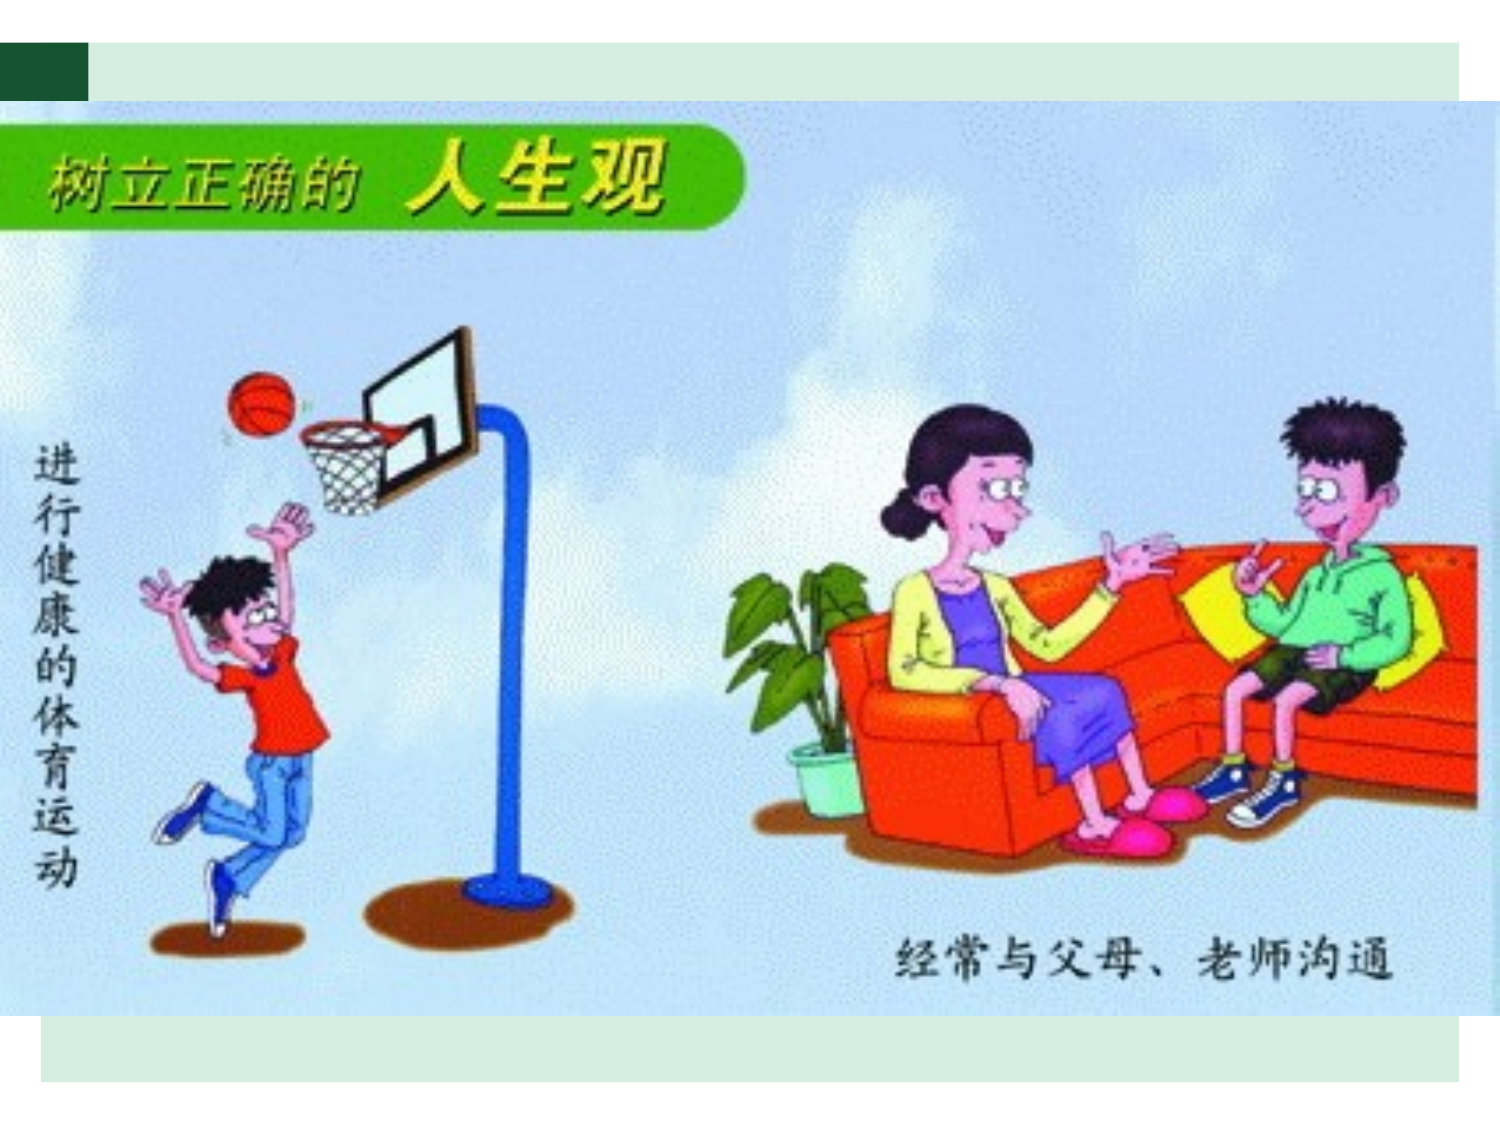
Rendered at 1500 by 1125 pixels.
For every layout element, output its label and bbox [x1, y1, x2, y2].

picture [0, 101, 1500, 1016]
